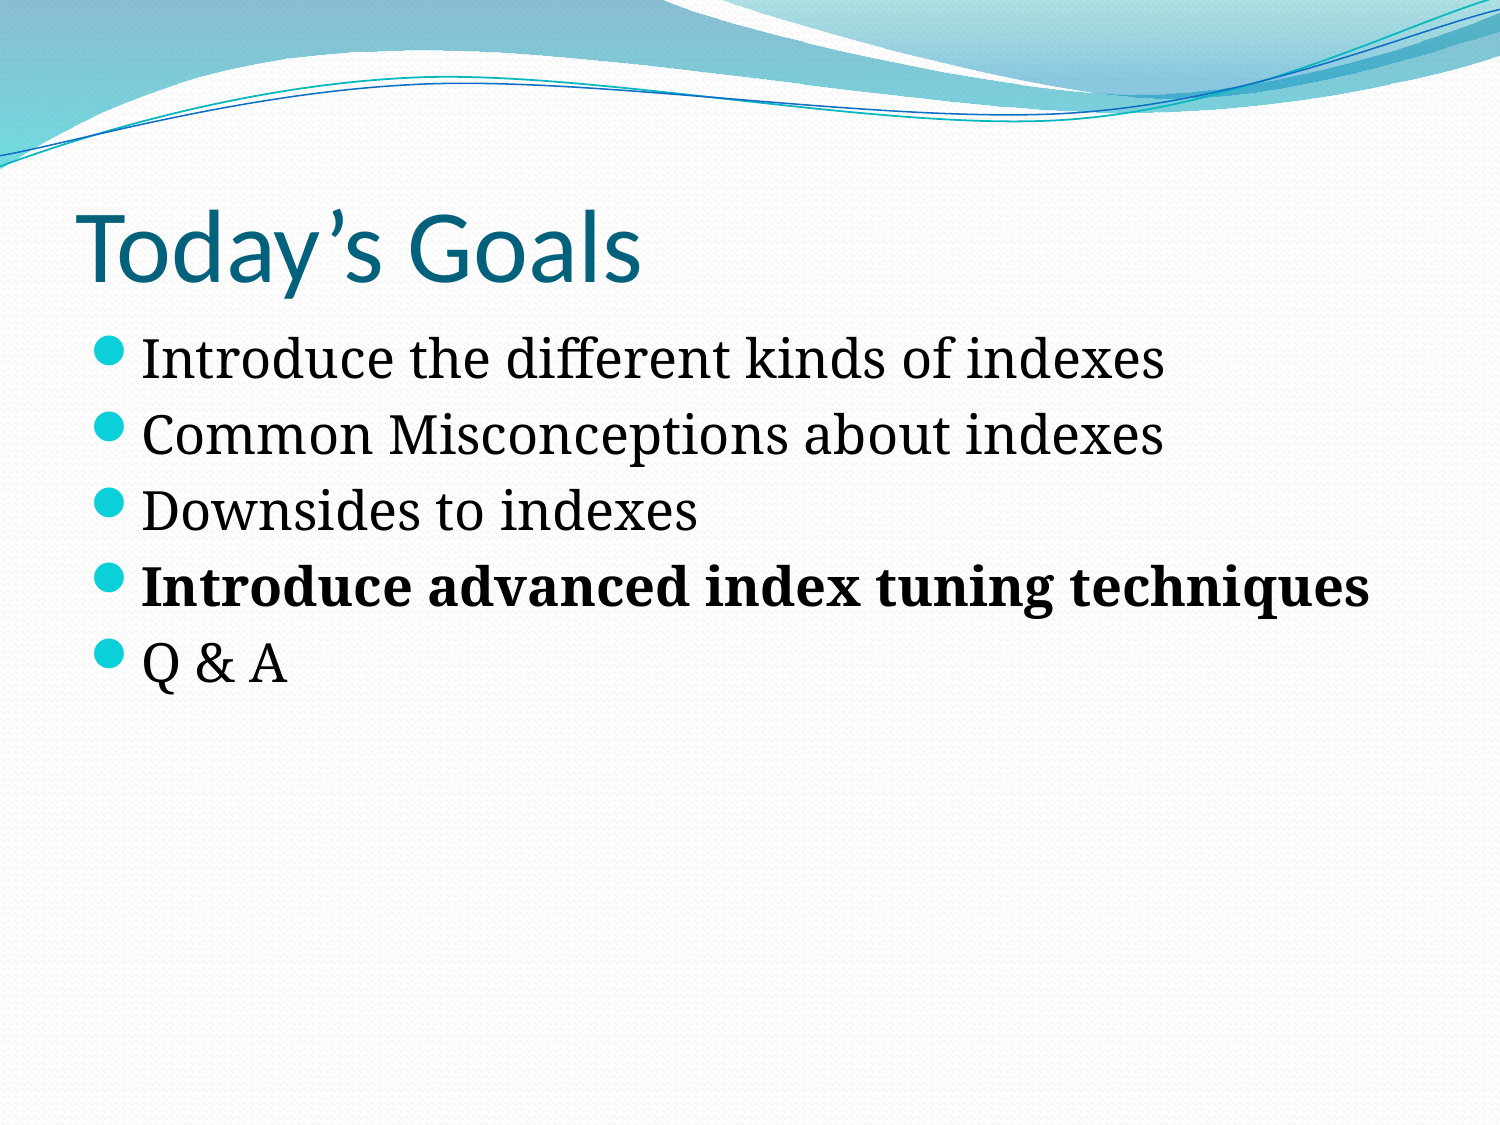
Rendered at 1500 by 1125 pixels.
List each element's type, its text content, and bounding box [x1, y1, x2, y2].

list Introduce the different kinds of indexes Common Misconceptions about indexes Downsides to indexes Introduce advanced index tuning techniques Q & A [75, 317, 1425, 1038]
title Today’s Goals [75, 115, 1425, 303]
